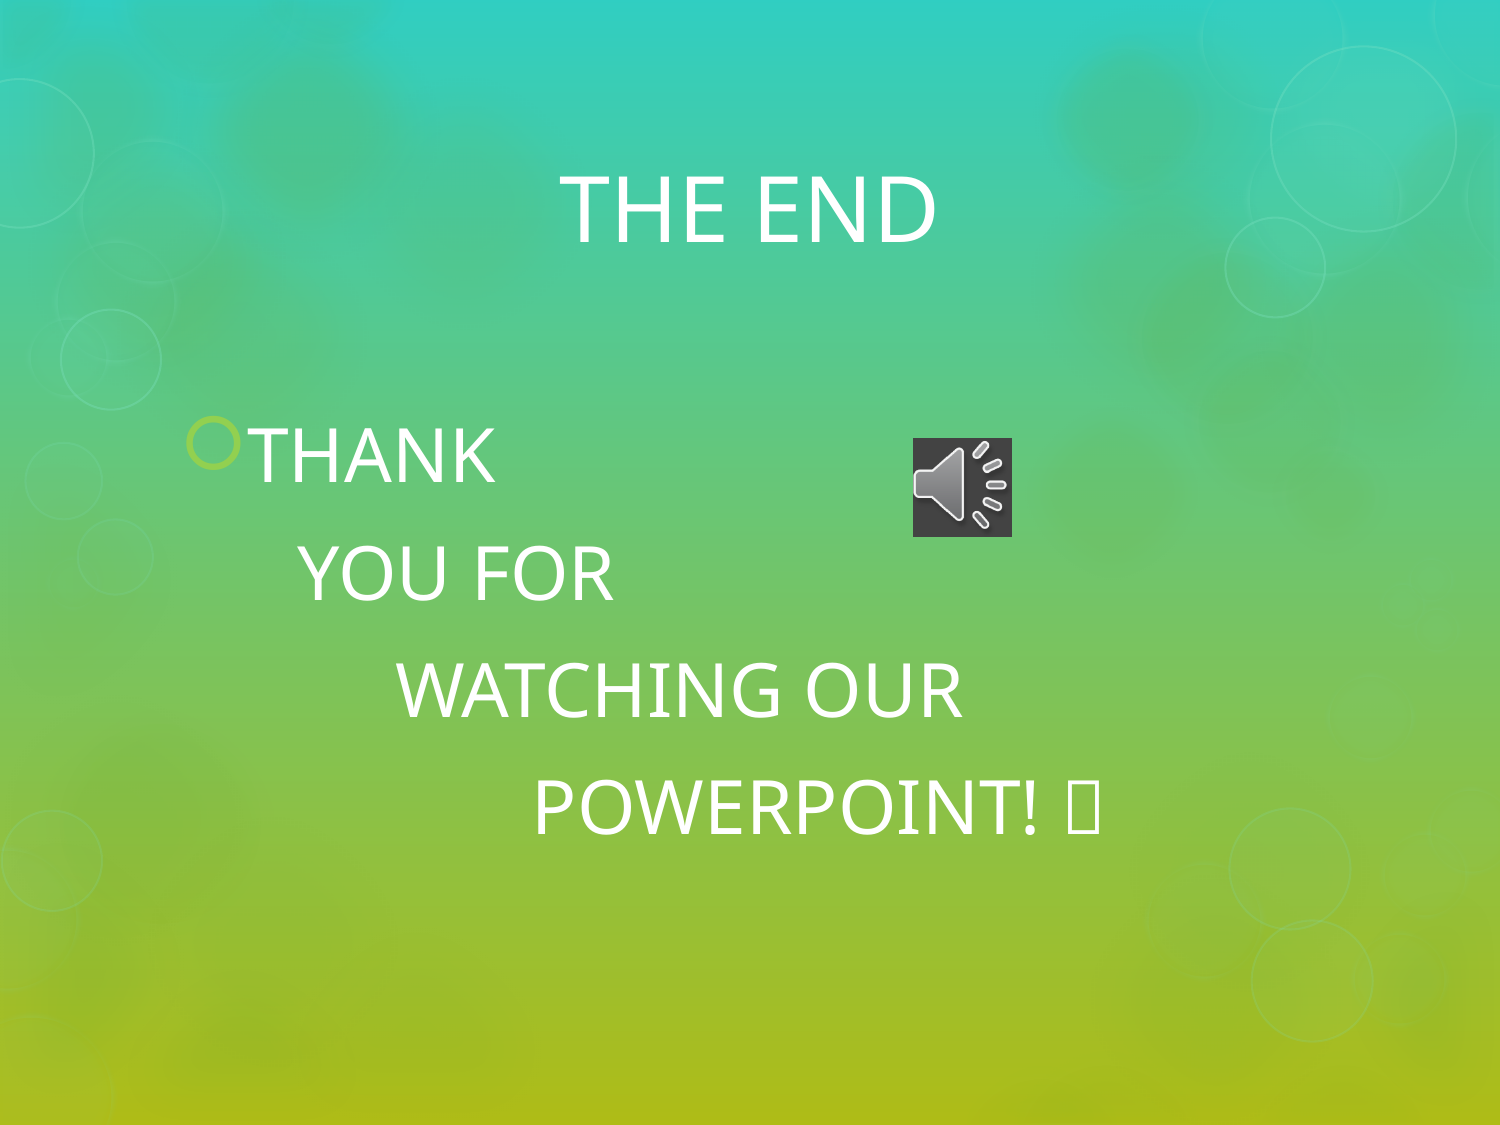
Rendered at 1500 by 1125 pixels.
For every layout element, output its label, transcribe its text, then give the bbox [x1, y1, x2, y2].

title THE END [165, 110, 1335, 296]
list THANK YOU FOR WATCHING OUR POWERPOINT!  [165, 296, 1335, 962]
picture [911, 436, 1013, 538]
